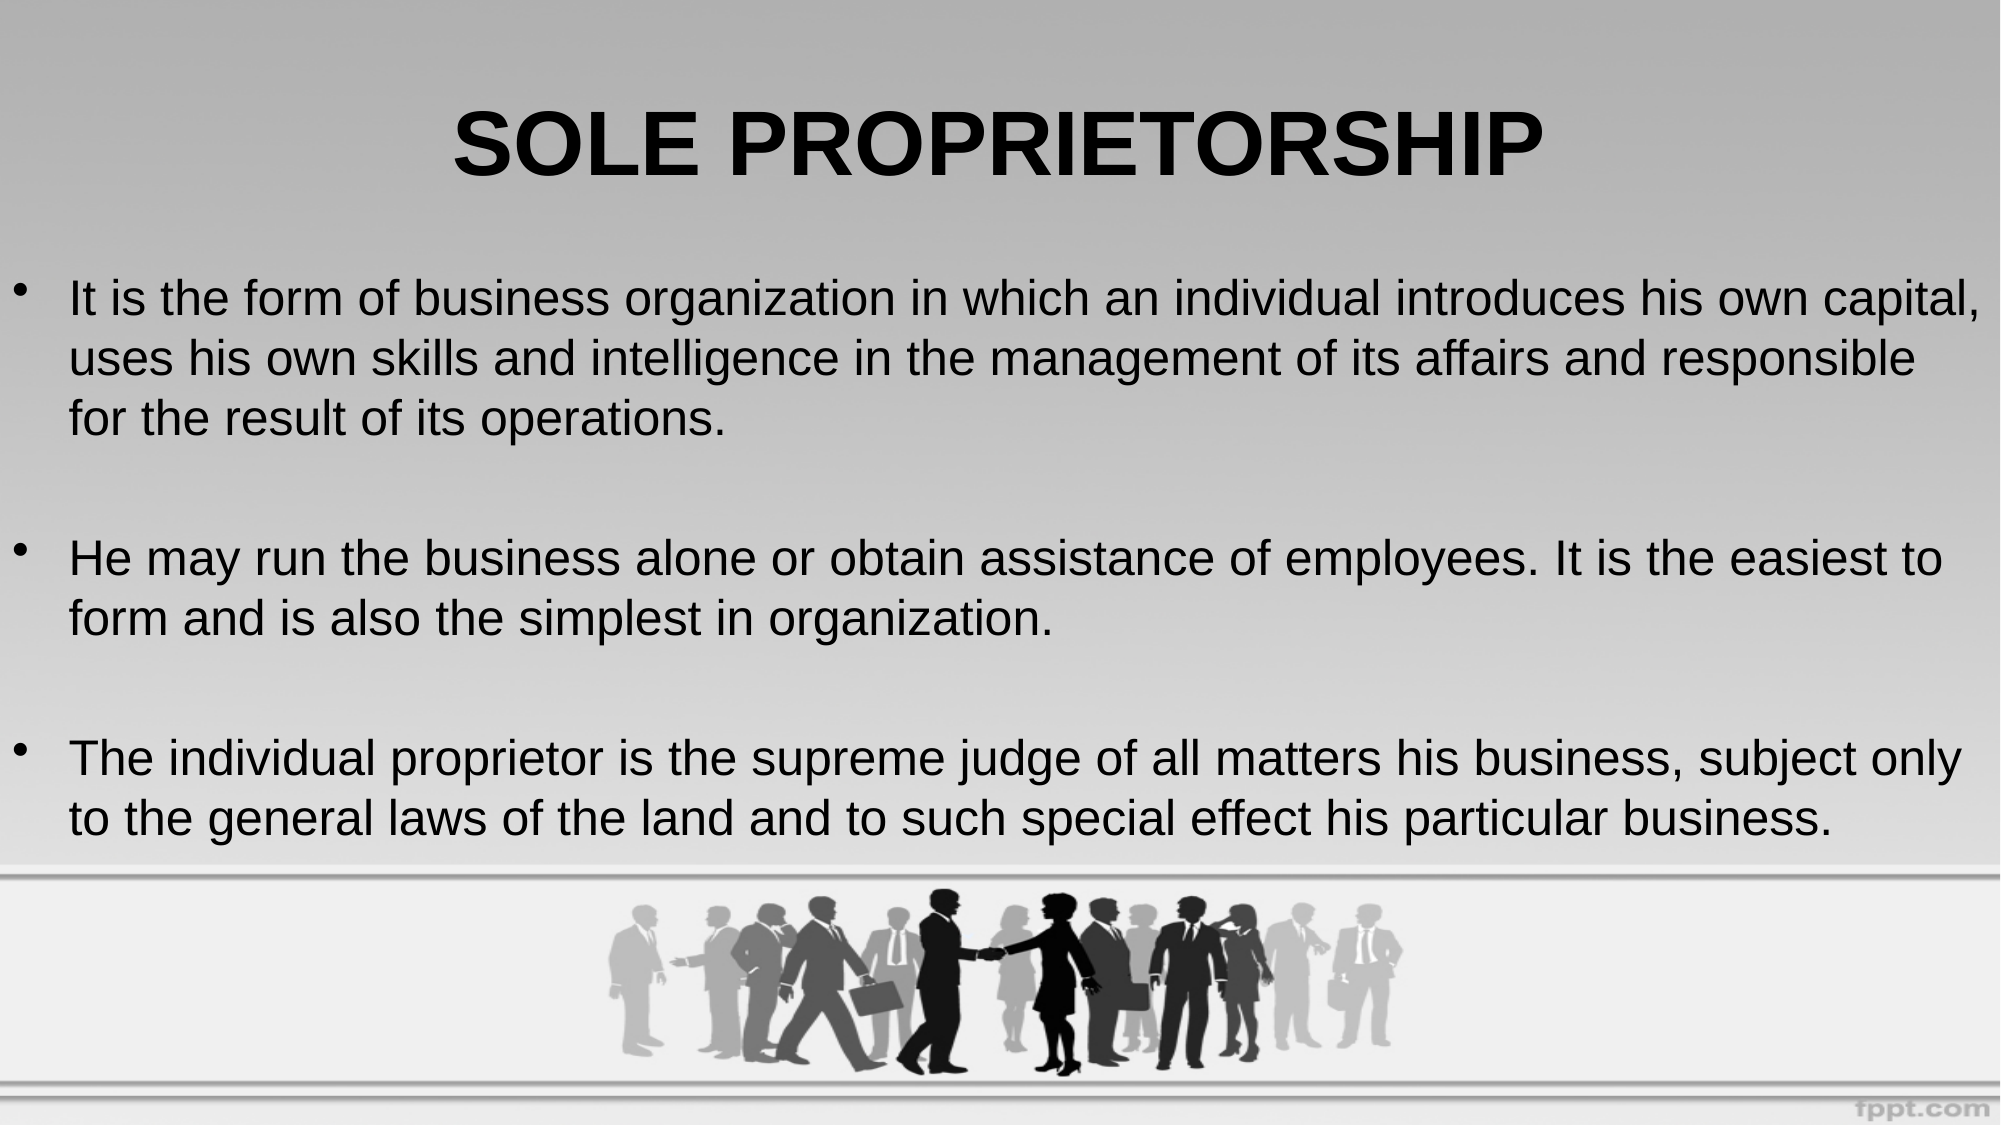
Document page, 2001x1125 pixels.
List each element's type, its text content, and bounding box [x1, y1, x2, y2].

list It is the form of business organization in which an individual introduces his own capital, uses his own skills and intelligence in the management of its affairs and responsible for the result of its operations. He may run the business alone or obtain assistance of employees. It is the easiest to form and is also the simplest in organization. The individual proprietor is the supreme judge of all matters his business, subject only to the general laws of the land and to such special effect his particular business. [0, 258, 2000, 1001]
title SOLE PROPRIETORSHIP [99, 45, 1900, 233]
picture [0, 0, 2001, 1125]
